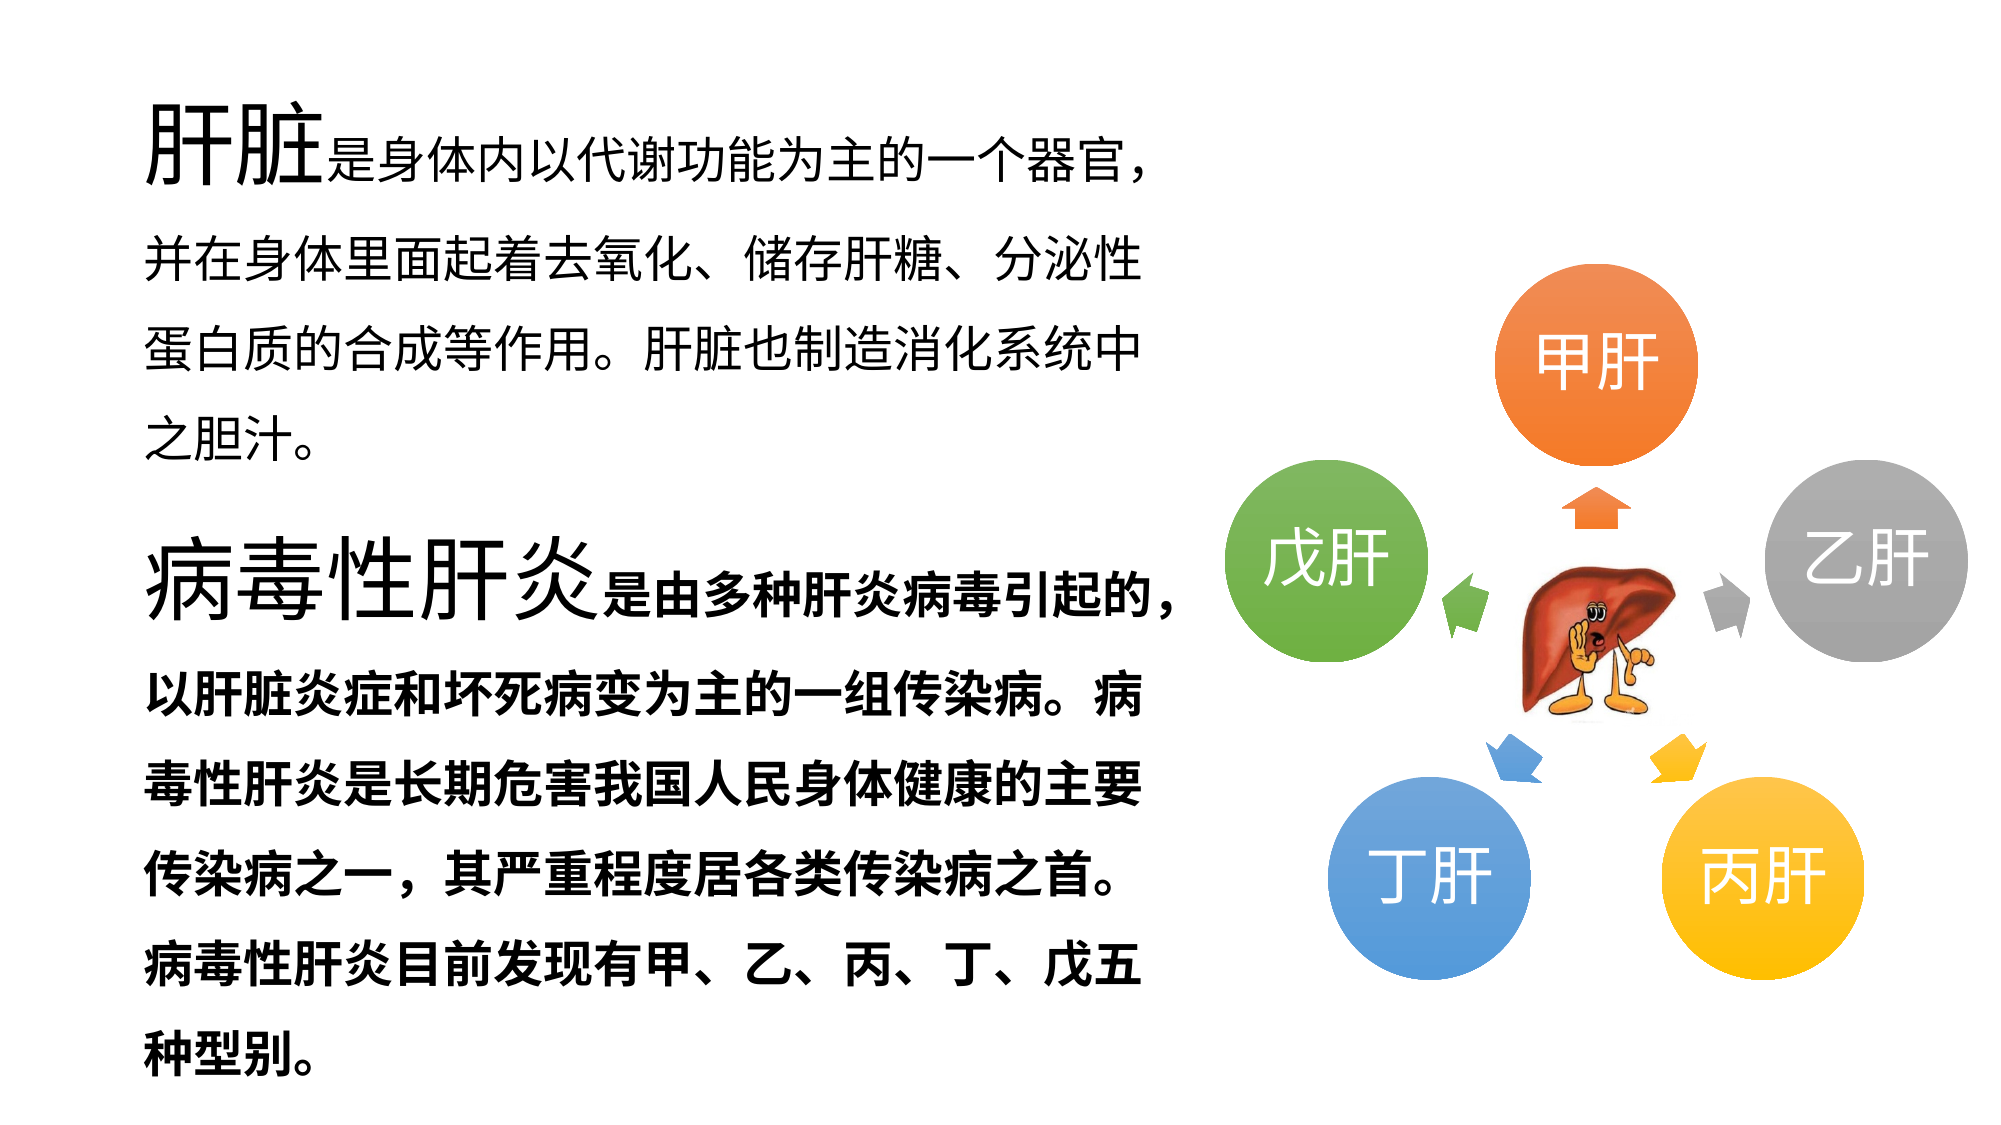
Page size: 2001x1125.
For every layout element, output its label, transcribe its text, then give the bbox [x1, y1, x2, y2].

text_box 肝脏是身体内以代谢功能为主的一个器官，并在身体里面起着去氧化、储存肝糖、分泌性蛋白质的合成等作用。肝脏也制造消化系统中之胆汁。 病毒性肝炎是由多种肝炎病毒引起的，以肝脏炎症和坏死病变为主的一组传染病。病毒性肝炎是长期危害我国人民身体健康的主要传染病之一，其严重程度居各类传染病之首。病毒性肝炎目前发现有甲、乙、丙、丁、戊五种型别。 [128, 24, 1195, 1090]
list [901, 263, 2000, 981]
picture [1494, 549, 1699, 734]
